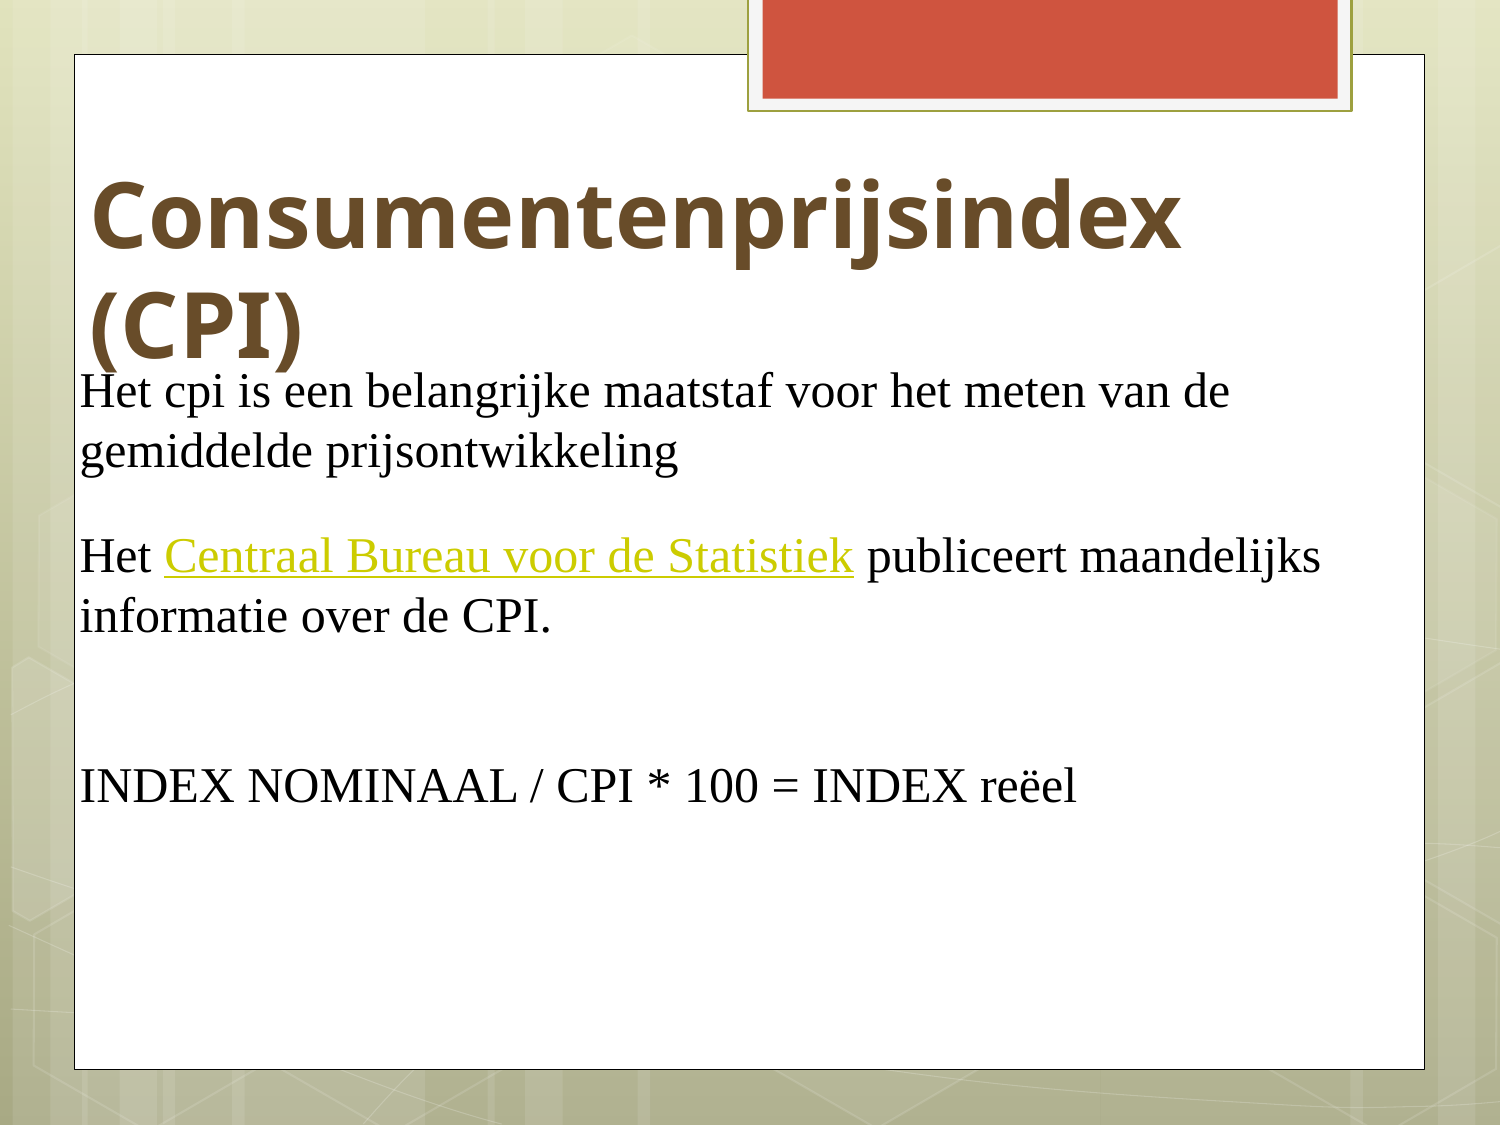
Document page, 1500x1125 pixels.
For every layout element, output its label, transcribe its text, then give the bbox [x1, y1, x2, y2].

text_box Het Centraal Bureau voor de Statistiek publiceert maandelijks informatie over de CPI. INDEX NOMINAAL / CPI * 100 = INDEX reëel [64, 515, 1418, 990]
text_box Consumentenprijsindex (CPI) [74, 149, 1425, 338]
text_box Het cpi is een belangrijke maatstaf voor het meten van de gemiddelde prijsontwikkeling [64, 349, 1400, 485]
